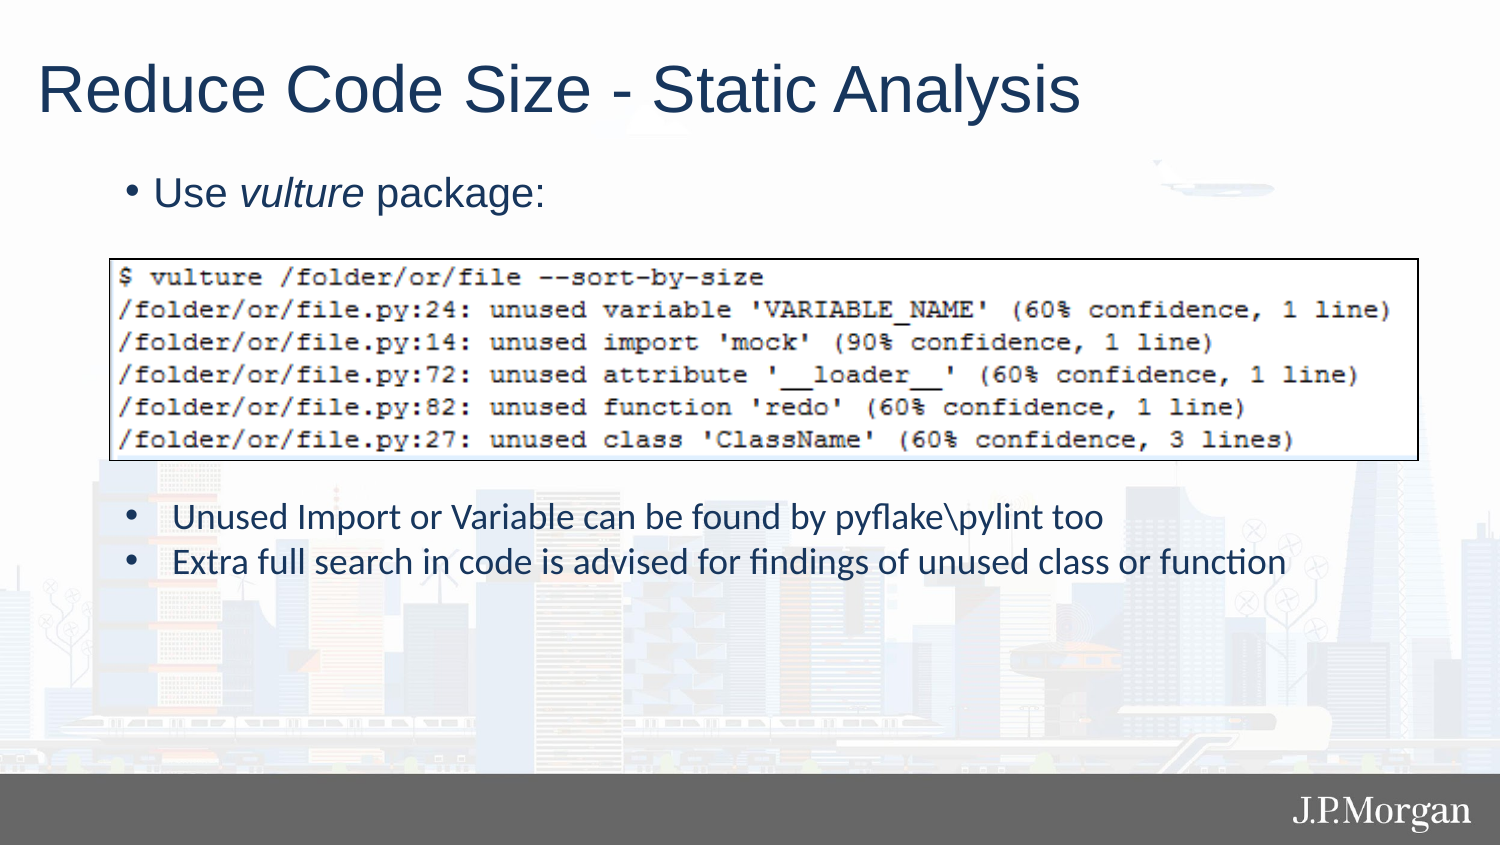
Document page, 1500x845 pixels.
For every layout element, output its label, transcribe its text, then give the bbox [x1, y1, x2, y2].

text_box Use vulture package: [110, 159, 1435, 241]
text_box Unused Import or Variable can be found by pyflake\pylint too Extra full search in code is advised for findings of unused class or function [110, 484, 1418, 591]
text_box Reduce Code Size - Static Analysis [37, 23, 1388, 127]
picture [0, 0, 1500, 845]
